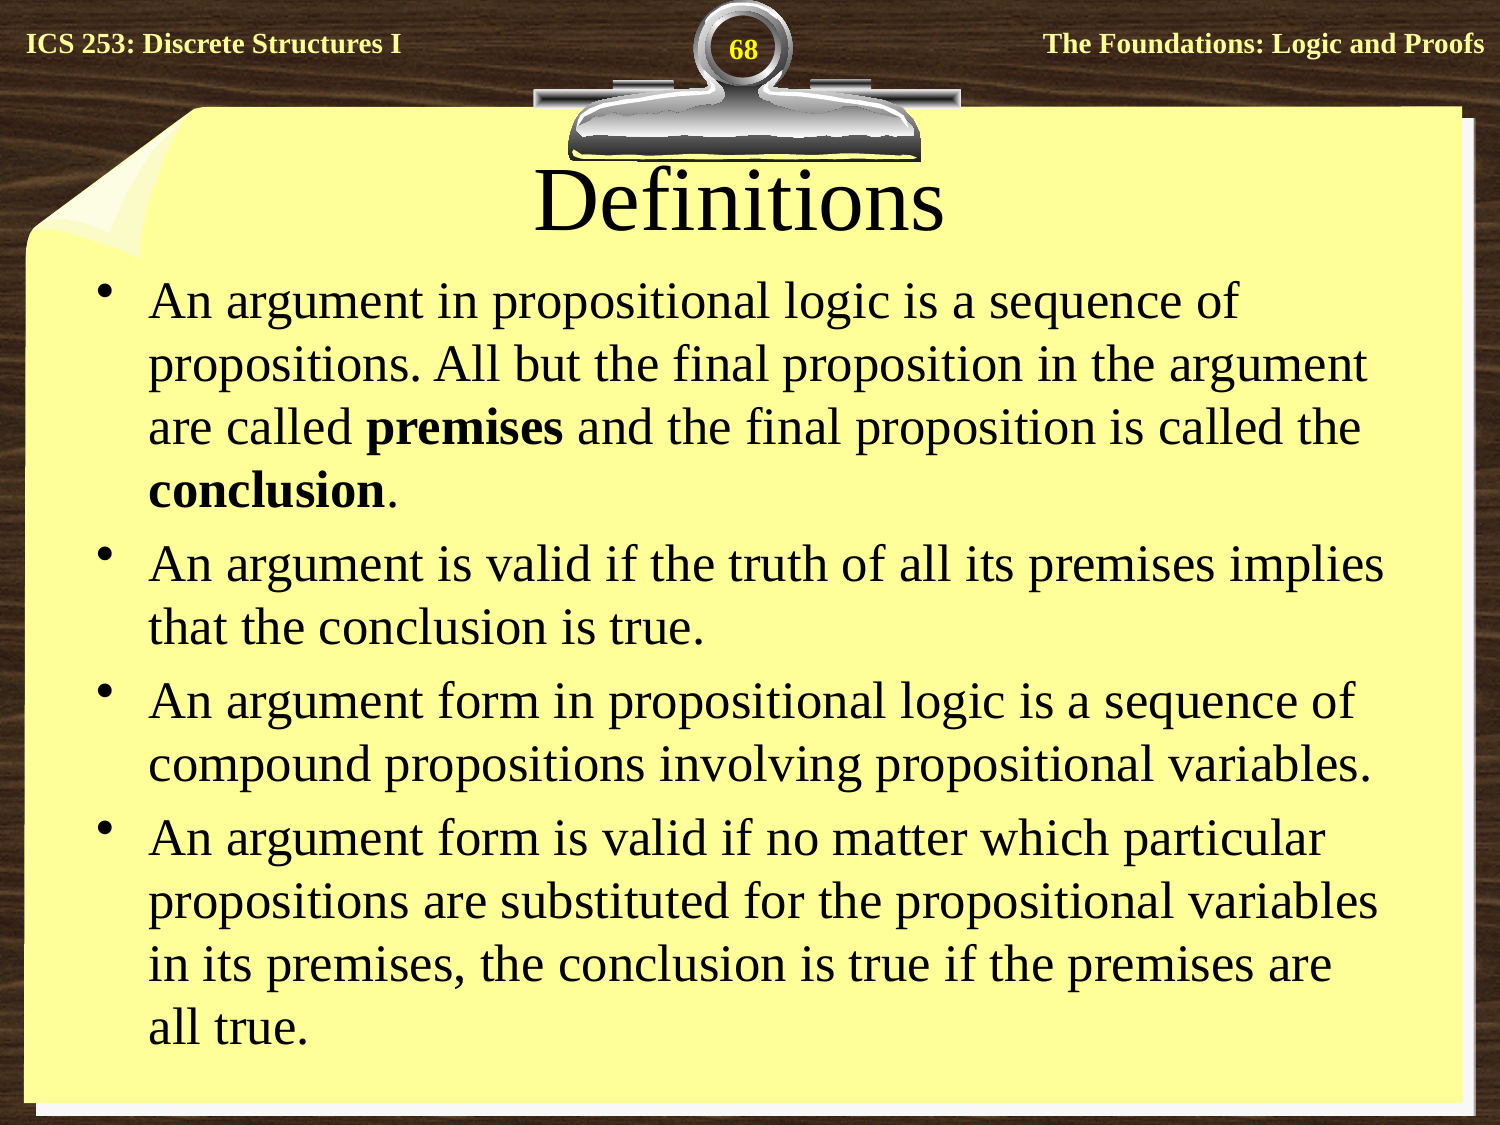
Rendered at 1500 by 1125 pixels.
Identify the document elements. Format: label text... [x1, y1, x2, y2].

title Definitions [77, 140, 1403, 246]
list An argument in propositional logic is a sequence of propositions. All but the final proposition in the argument are called premises and the final proposition is called the conclusion. An argument is valid if the truth of all its premises implies that the conclusion is true. An argument form in propositional logic is a sequence of compound propositions involving propositional variables. An argument form is valid if no matter which particular propositions are substituted for the propositional variables in its premises, the conclusion is true if the premises are all true. [81, 257, 1405, 1079]
picture [0, 0, 1500, 1125]
slide_number 68 [423, 5, 774, 91]
